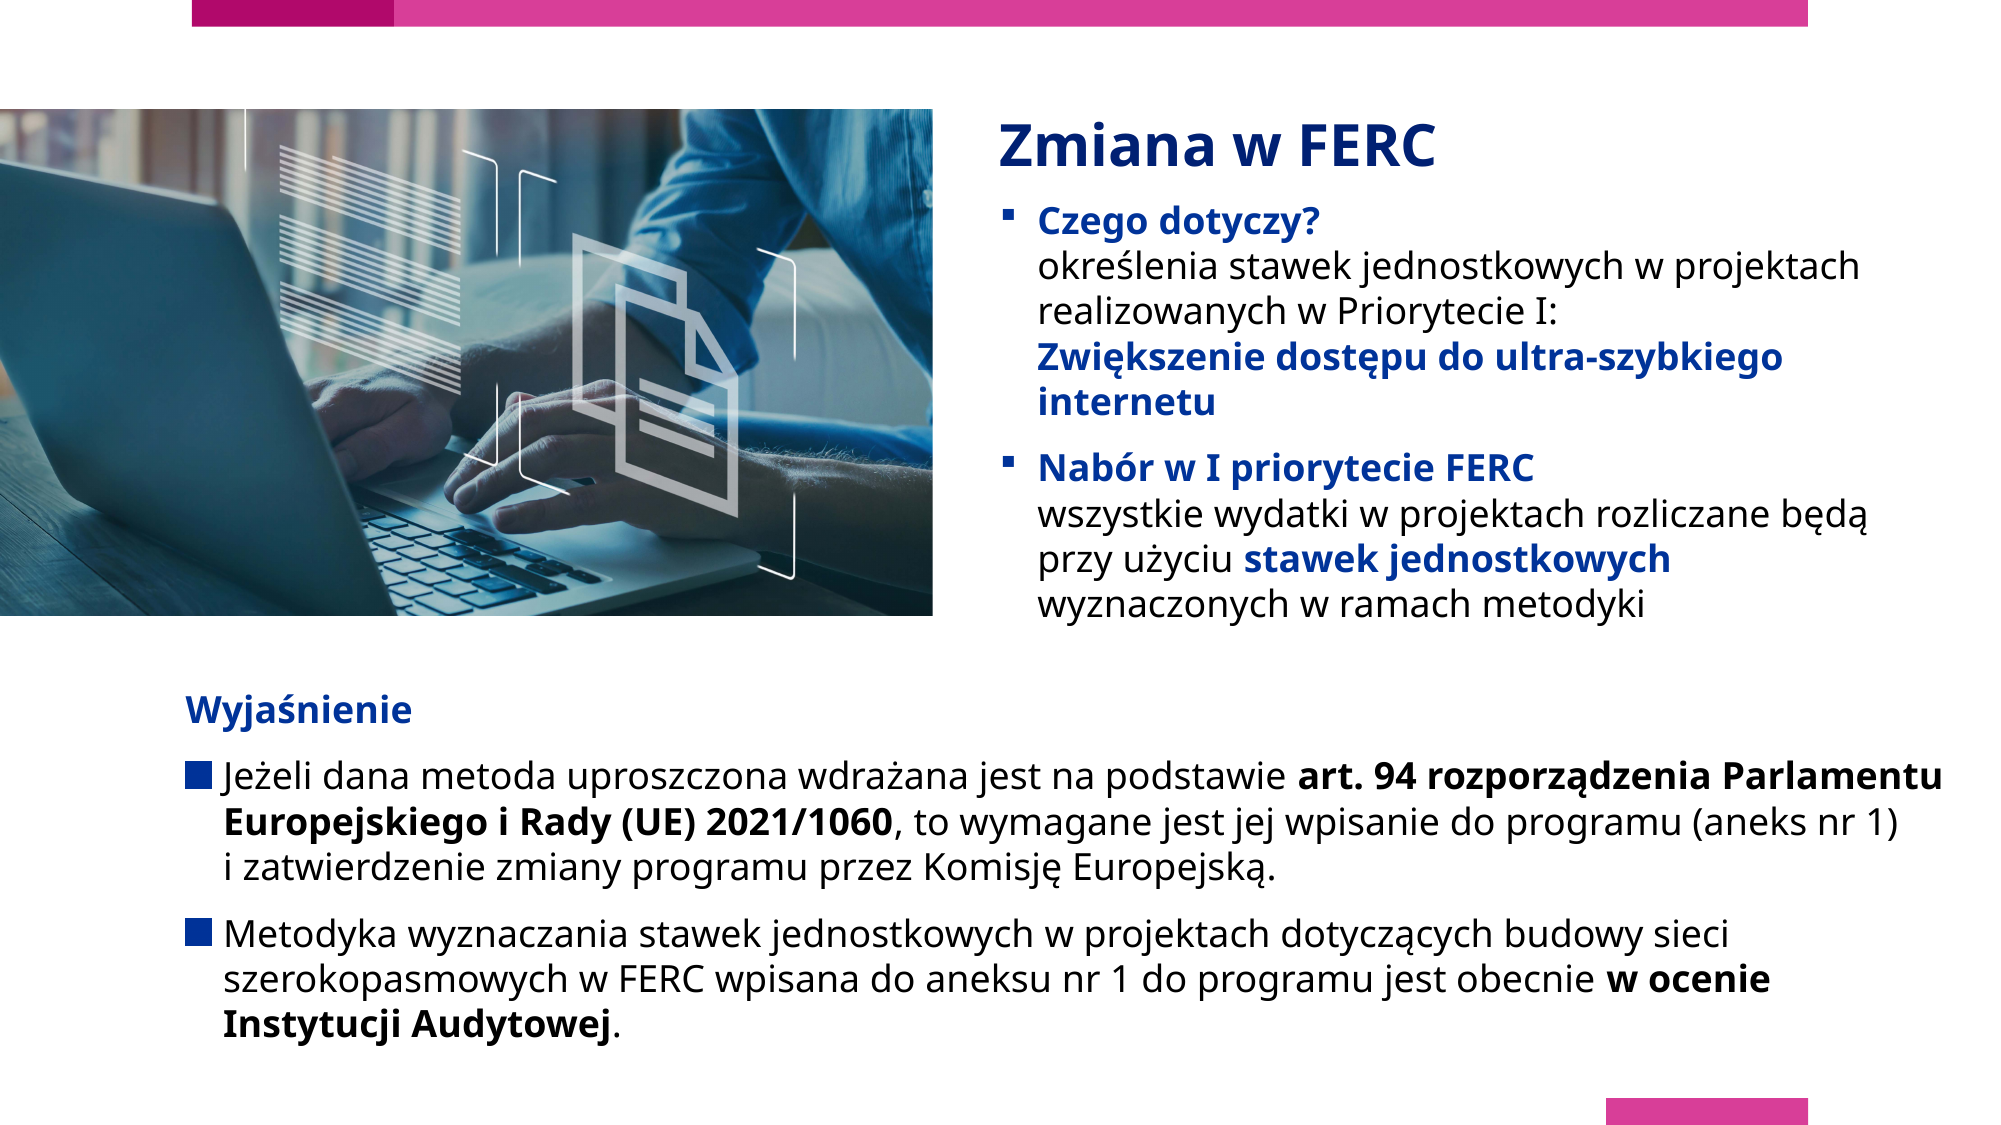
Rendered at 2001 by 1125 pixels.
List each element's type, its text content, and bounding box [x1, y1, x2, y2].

picture [0, 109, 933, 616]
picture [929, 109, 933, 126]
text_box Wyjaśnienie Jeżeli dana metoda uproszczona wdrażana jest na podstawie art. 94 rozporządzenia Parlamentu Europejskiego i Rady (UE) 2021/1060, to wymagane jest jej wpisanie do programu (aneks nr 1) i zatwierdzenie zmiany programu przez Komisję Europejską. Metodyka wyznaczania stawek jednostkowych w projektach dotyczących budowy sieci szerokopasmowych w FERC wpisana do aneksu nr 1 do programu jest obecnie w ocenie Instytucji Audytowej. [185, 686, 1946, 1059]
list Czego dotyczy? określenia stawek jednostkowych w projektach realizowanych w Priorytecie I: Zwiększenie dostępu do ultra-szybkiego internetu Nabór w I priorytecie FERC wszystkie wydatki w projektach rozliczane będą przy użyciu stawek jednostkowych wyznaczonych w ramach metodyki [999, 196, 1896, 633]
picture [185, 918, 212, 946]
picture [185, 761, 212, 789]
title Zmiana w FERC [999, 109, 1809, 196]
